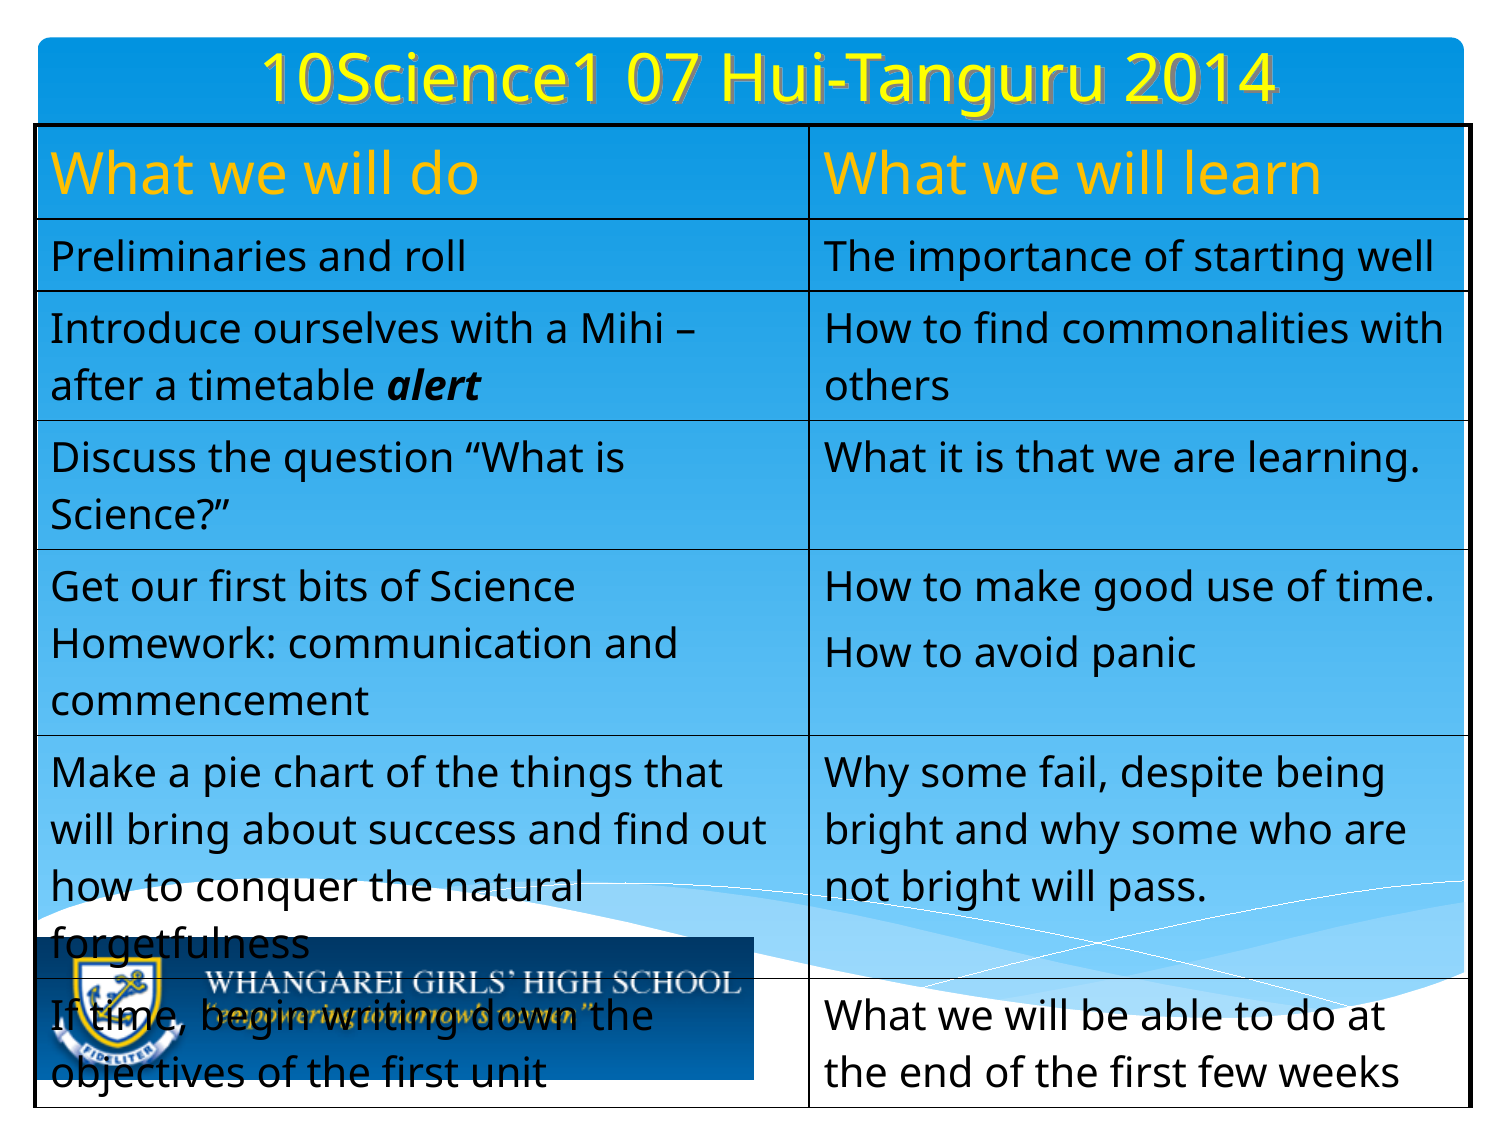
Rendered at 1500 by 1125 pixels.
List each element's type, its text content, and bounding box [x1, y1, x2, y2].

picture [37, 937, 754, 1080]
table_cell Discuss the question “What is Science?” [37, 421, 808, 549]
table_header What we will do [37, 127, 808, 218]
table_cell How to make good use of time. How to avoid panic [810, 550, 1468, 735]
table_cell How to find commonalities with others [810, 292, 1468, 420]
table_cell Preliminaries and roll [37, 220, 808, 290]
table_cell Why some fail, despite being bright and why some who are not bright will pass. [810, 736, 1468, 978]
table_cell Introduce ourselves with a Mihi – after a timetable alert [37, 292, 808, 420]
table_cell Get our first bits of Science Homework: communication and commencement [37, 550, 808, 735]
table_cell What we will be able to do at the end of the first few weeks [810, 979, 1468, 1107]
table_cell The importance of starting well [810, 220, 1468, 290]
text_box 10Science1 07 Hui-Tanguru 2014 [162, 24, 1375, 123]
table_cell Make a pie chart of the things that will bring about success and find out how to conquer the natural forgetfulness [37, 736, 808, 978]
table_cell If time, begin writing down the objectives of the first unit [37, 979, 808, 1107]
table_header What we will learn [810, 127, 1468, 218]
table_cell What it is that we are learning. [810, 421, 1468, 549]
